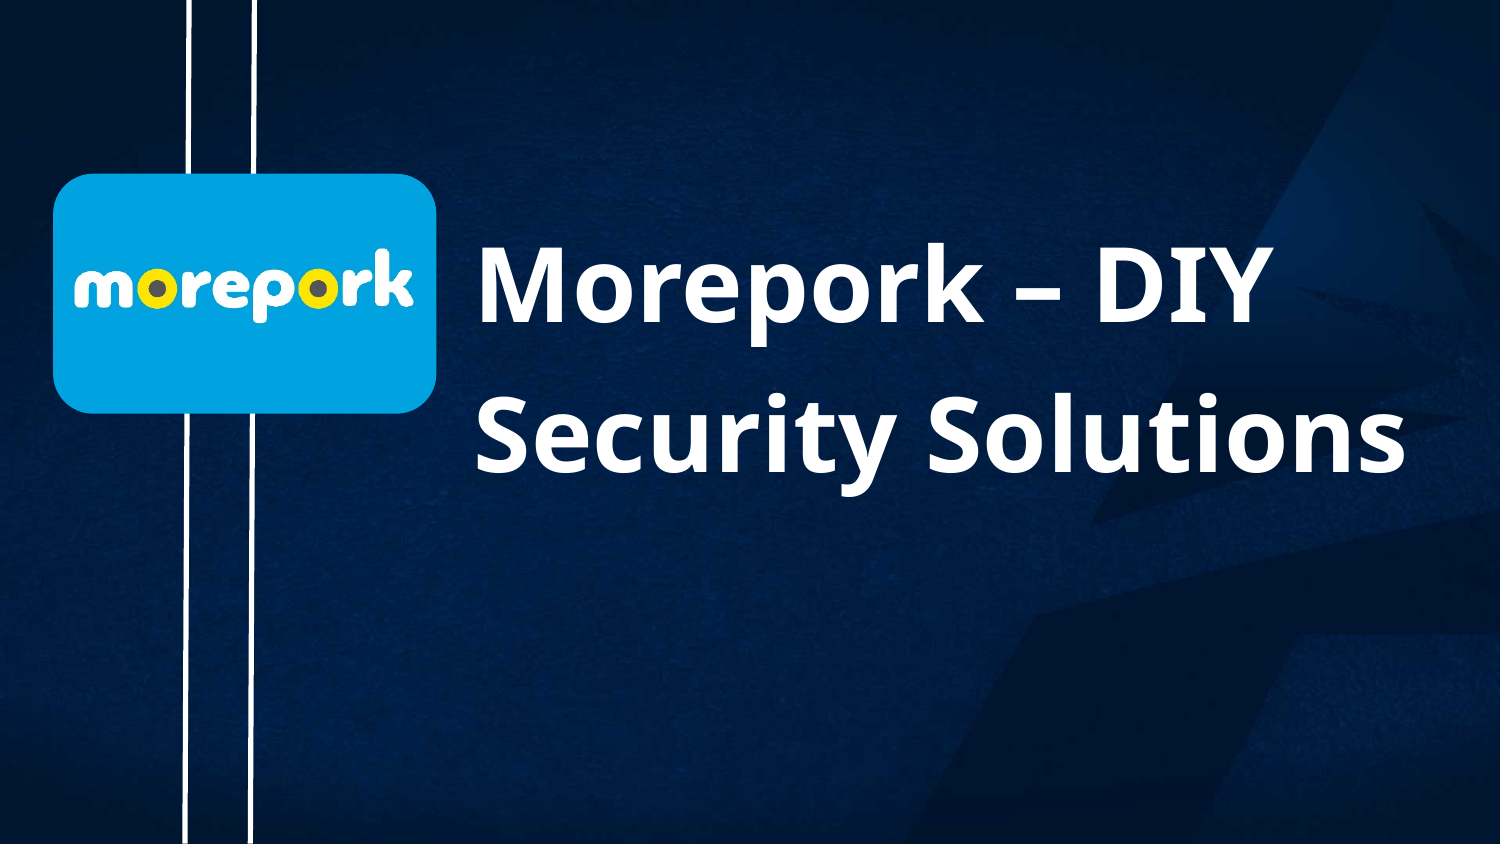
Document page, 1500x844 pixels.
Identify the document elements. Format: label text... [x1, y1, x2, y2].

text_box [184, 0, 190, 149]
picture [343, 270, 372, 306]
picture [138, 269, 177, 309]
picture [253, 270, 294, 323]
picture [213, 271, 249, 308]
picture [375, 249, 413, 306]
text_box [249, 459, 255, 844]
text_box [249, 0, 255, 149]
list Morepork – DIY Security Solutions [459, 185, 1500, 541]
picture [75, 271, 133, 308]
picture [191, 0, 249, 173]
picture [255, 0, 1500, 844]
picture [182, 272, 211, 308]
picture [299, 269, 338, 309]
picture [190, 415, 249, 844]
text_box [184, 459, 190, 844]
picture [0, 0, 184, 844]
